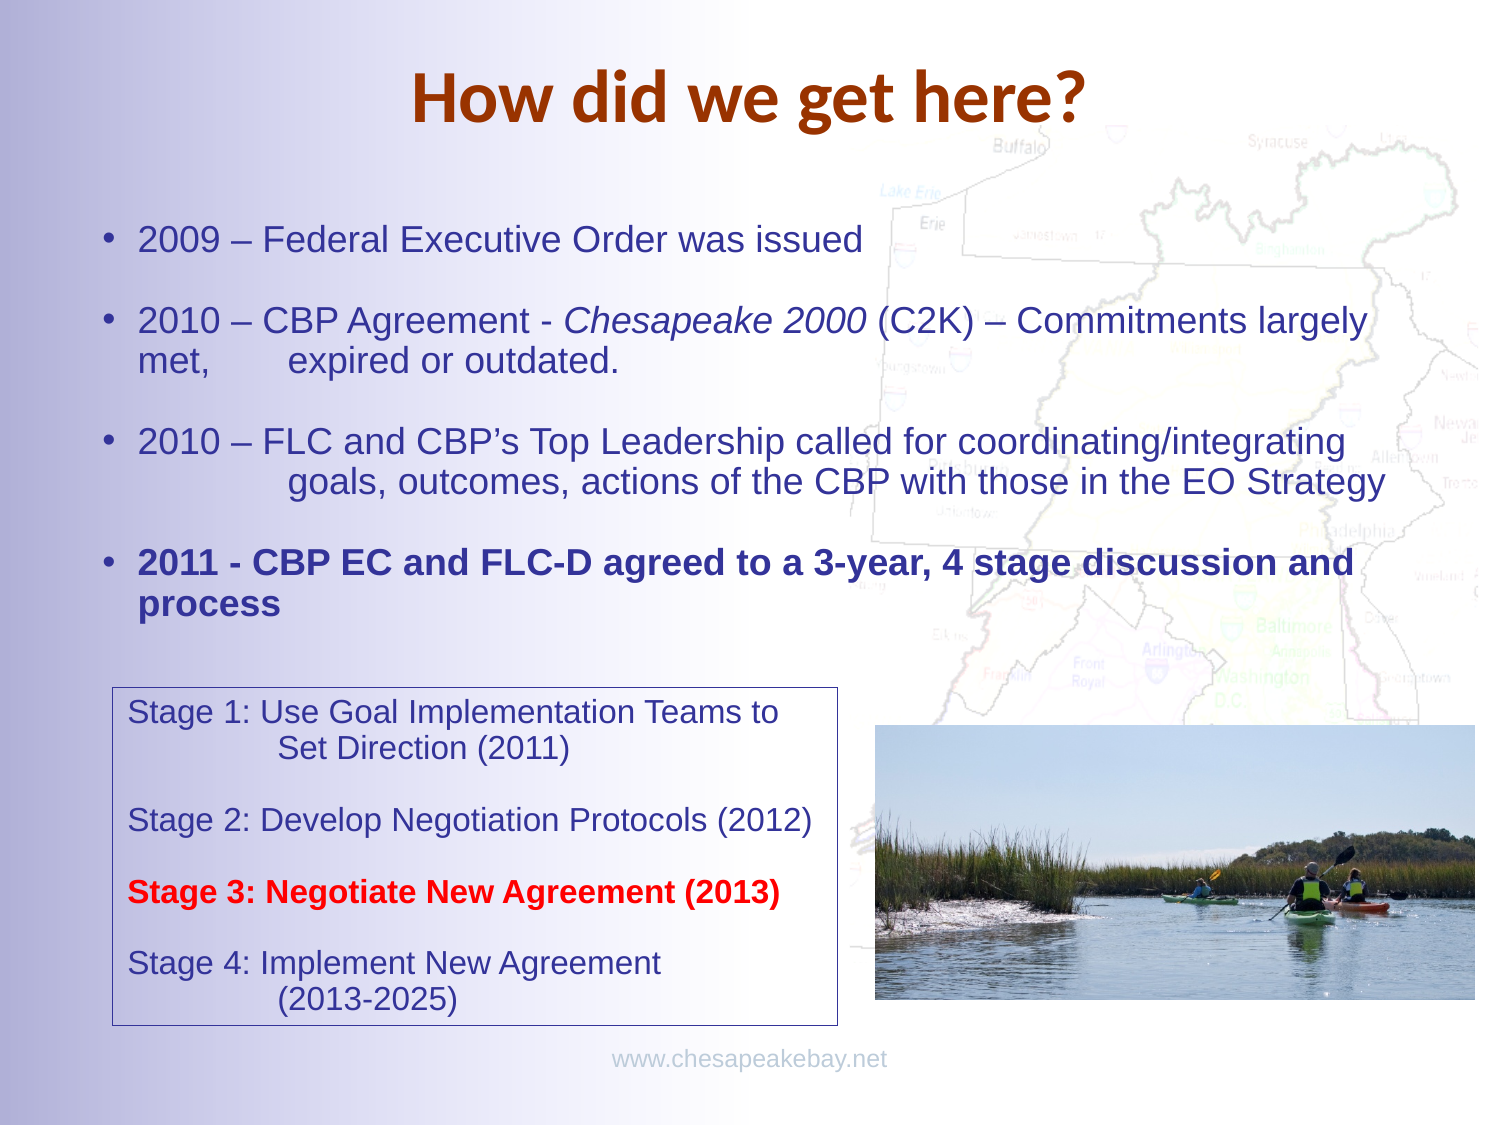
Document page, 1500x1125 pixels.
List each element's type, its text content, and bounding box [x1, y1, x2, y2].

text_box 2009 – Federal Executive Order was issued 2010 – CBP Agreement - Chesapeake 2000 (C2K) – Commitments largely met, expired or outdated. 2010 – FLC and CBP’s Top Leadership called for coordinating/integrating goals, outcomes, actions of the CBP with those in the EO Strategy 2011 - CBP EC and FLC-D agreed to a 3-year, 4 stage discussion and process [87, 212, 1450, 632]
text_box Stage 1: Use Goal Implementation Teams to Set Direction (2011) Stage 2: Develop Negotiation Protocols (2012) Stage 3: Negotiate New Agreement (2013) Stage 4: Implement New Agreement (2013-2025) [112, 687, 838, 1026]
picture [874, 724, 1476, 1001]
title How did we get here? [74, 44, 1426, 163]
footer www.chesapeakebay.net [512, 1042, 988, 1103]
